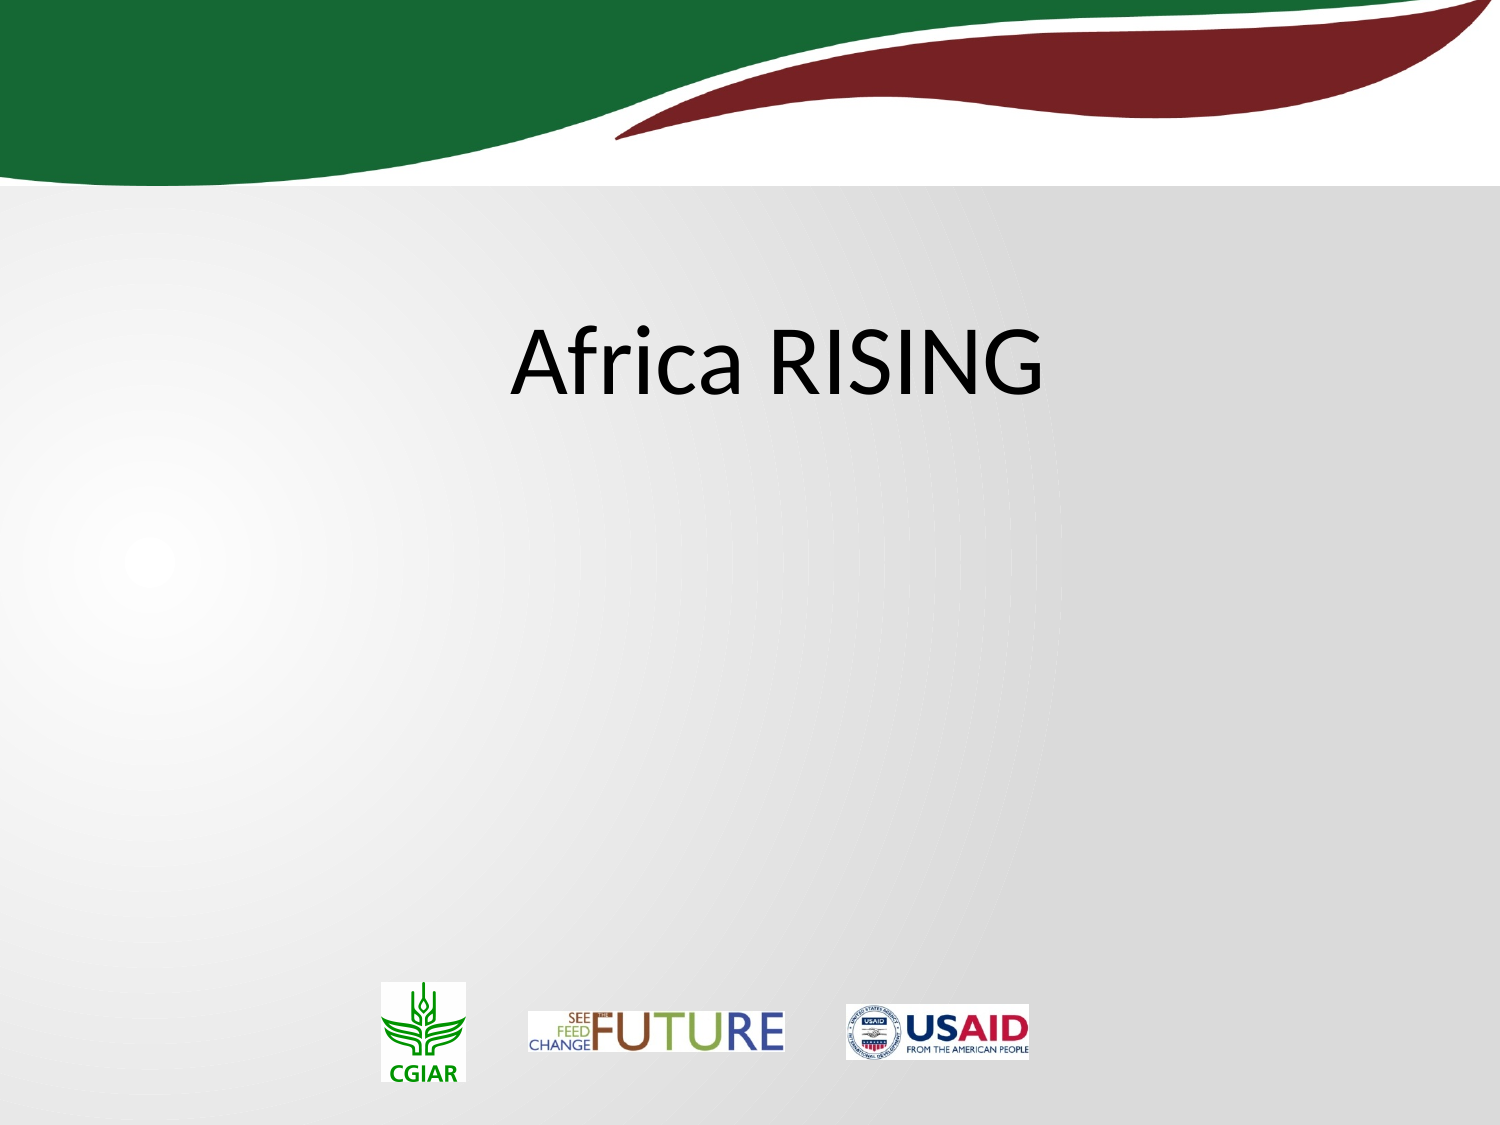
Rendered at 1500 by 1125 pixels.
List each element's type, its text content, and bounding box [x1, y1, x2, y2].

picture [846, 1004, 1029, 1060]
picture [381, 982, 466, 1082]
list Africa RISING [225, 287, 1313, 475]
picture [0, 0, 1500, 186]
picture [528, 1011, 785, 1052]
